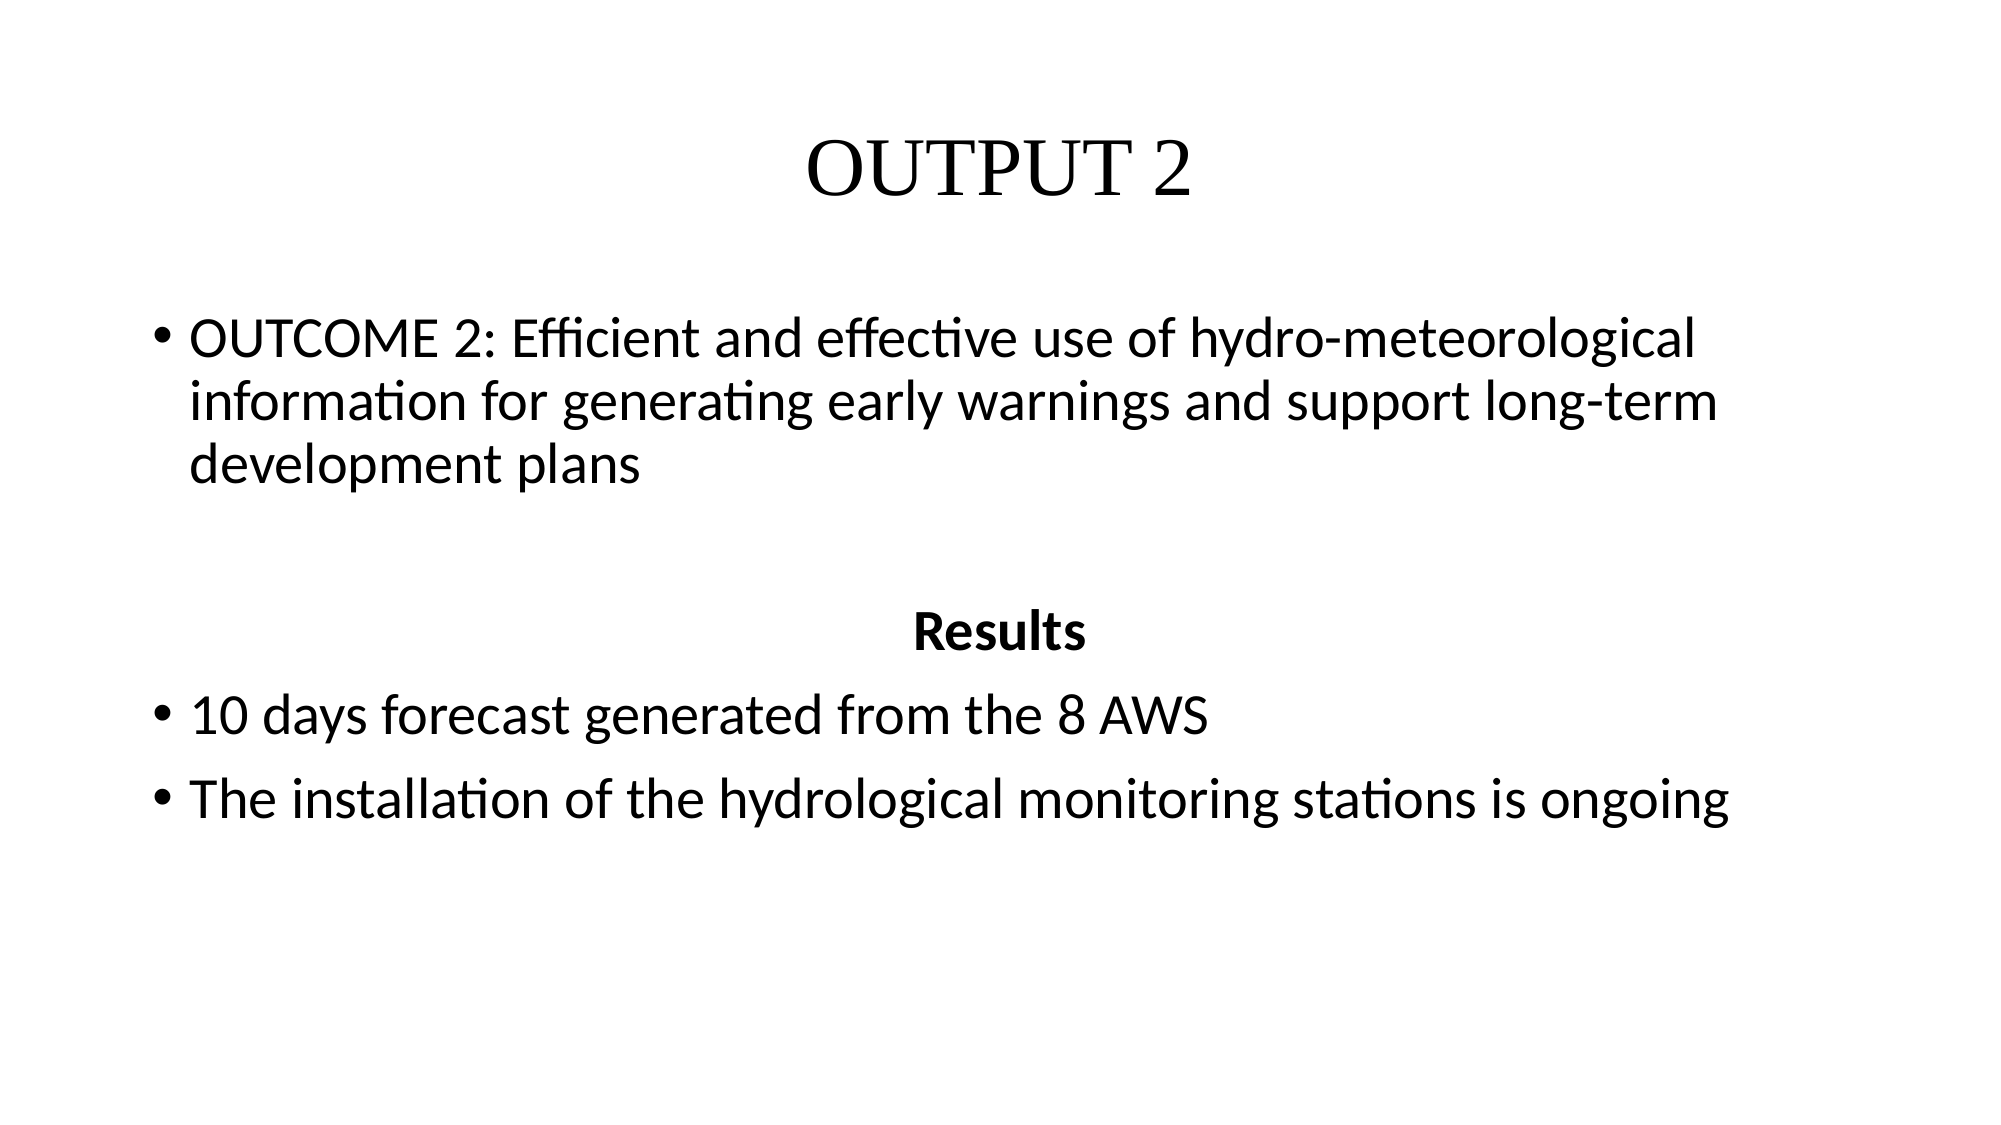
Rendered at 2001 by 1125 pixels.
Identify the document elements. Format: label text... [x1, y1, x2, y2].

list OUTCOME 2: Efficient and effective use of hydro-meteorological information for generating early warnings and support long-term development plans Results 10 days forecast generated from the 8 AWS The installation of the hydrological monitoring stations is ongoing [137, 299, 1863, 1014]
title OUTPUT 2 [137, 59, 1863, 278]
